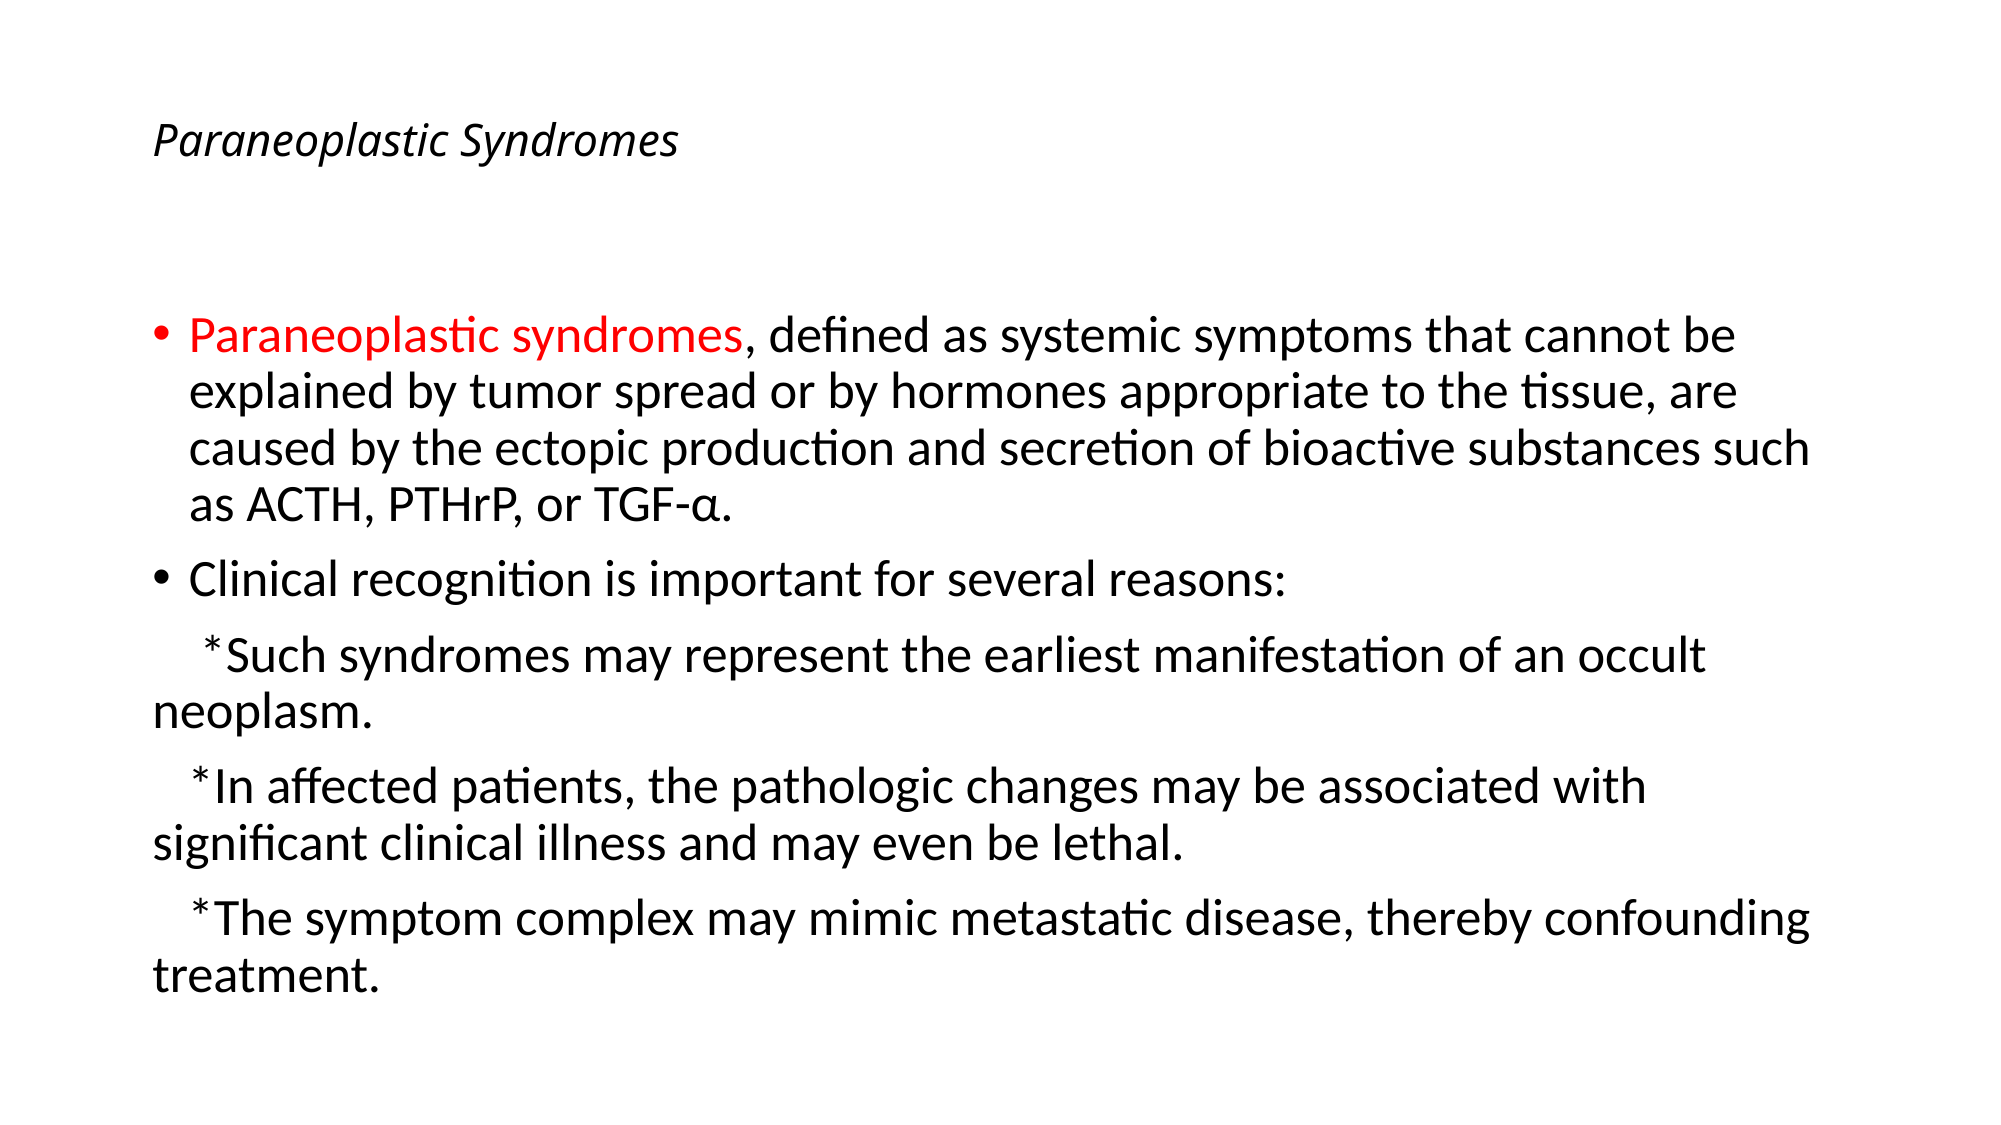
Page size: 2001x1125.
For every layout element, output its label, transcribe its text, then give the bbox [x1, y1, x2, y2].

list Paraneoplastic syndromes, defined as systemic symptoms that cannot be explained by tumor spread or by hormones appropriate to the tissue, are caused by the ectopic production and secretion of bioactive substances such as ACTH, PTHrP, or TGF-α. Clinical recognition is important for several reasons: *Such syndromes may represent the earliest manifestation of an occult neoplasm. *In affected patients, the pathologic changes may be associated with significant clinical illness and may even be lethal. *The symptom complex may mimic metastatic disease, thereby confounding treatment. [137, 299, 1863, 1014]
title Paraneoplastic Syndromes [137, 59, 1863, 278]
